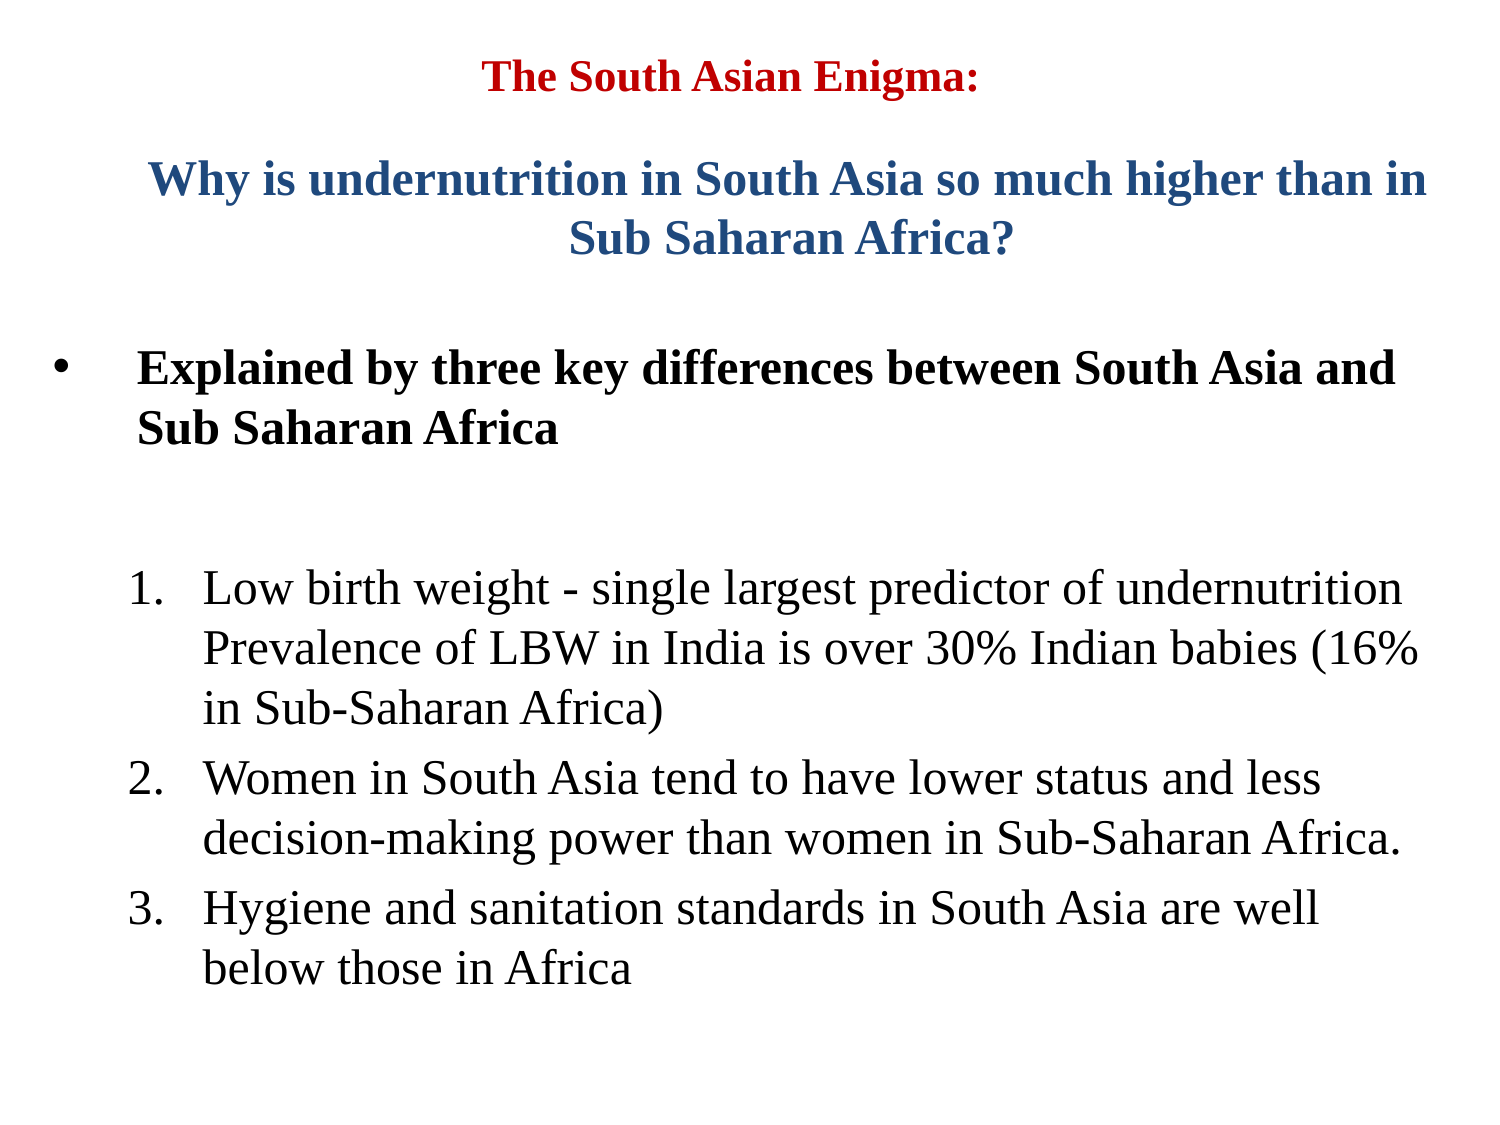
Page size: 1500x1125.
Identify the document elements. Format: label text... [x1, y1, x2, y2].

list Why is undernutrition in South Asia so much higher than in Sub Saharan Africa? Explained by three key differences between South Asia and Sub Saharan Africa Low birth weight - single largest predictor of undernutrition Prevalence of LBW in India is over 30% Indian babies (16% in Sub-Saharan Africa) Women in South Asia tend to have lower status and less decision-making power than women in Sub-Saharan Africa. Hygiene and sanitation standards in South Asia are well below those in Africa [37, 137, 1463, 1088]
title The South Asian Enigma: [0, 37, 1463, 163]
